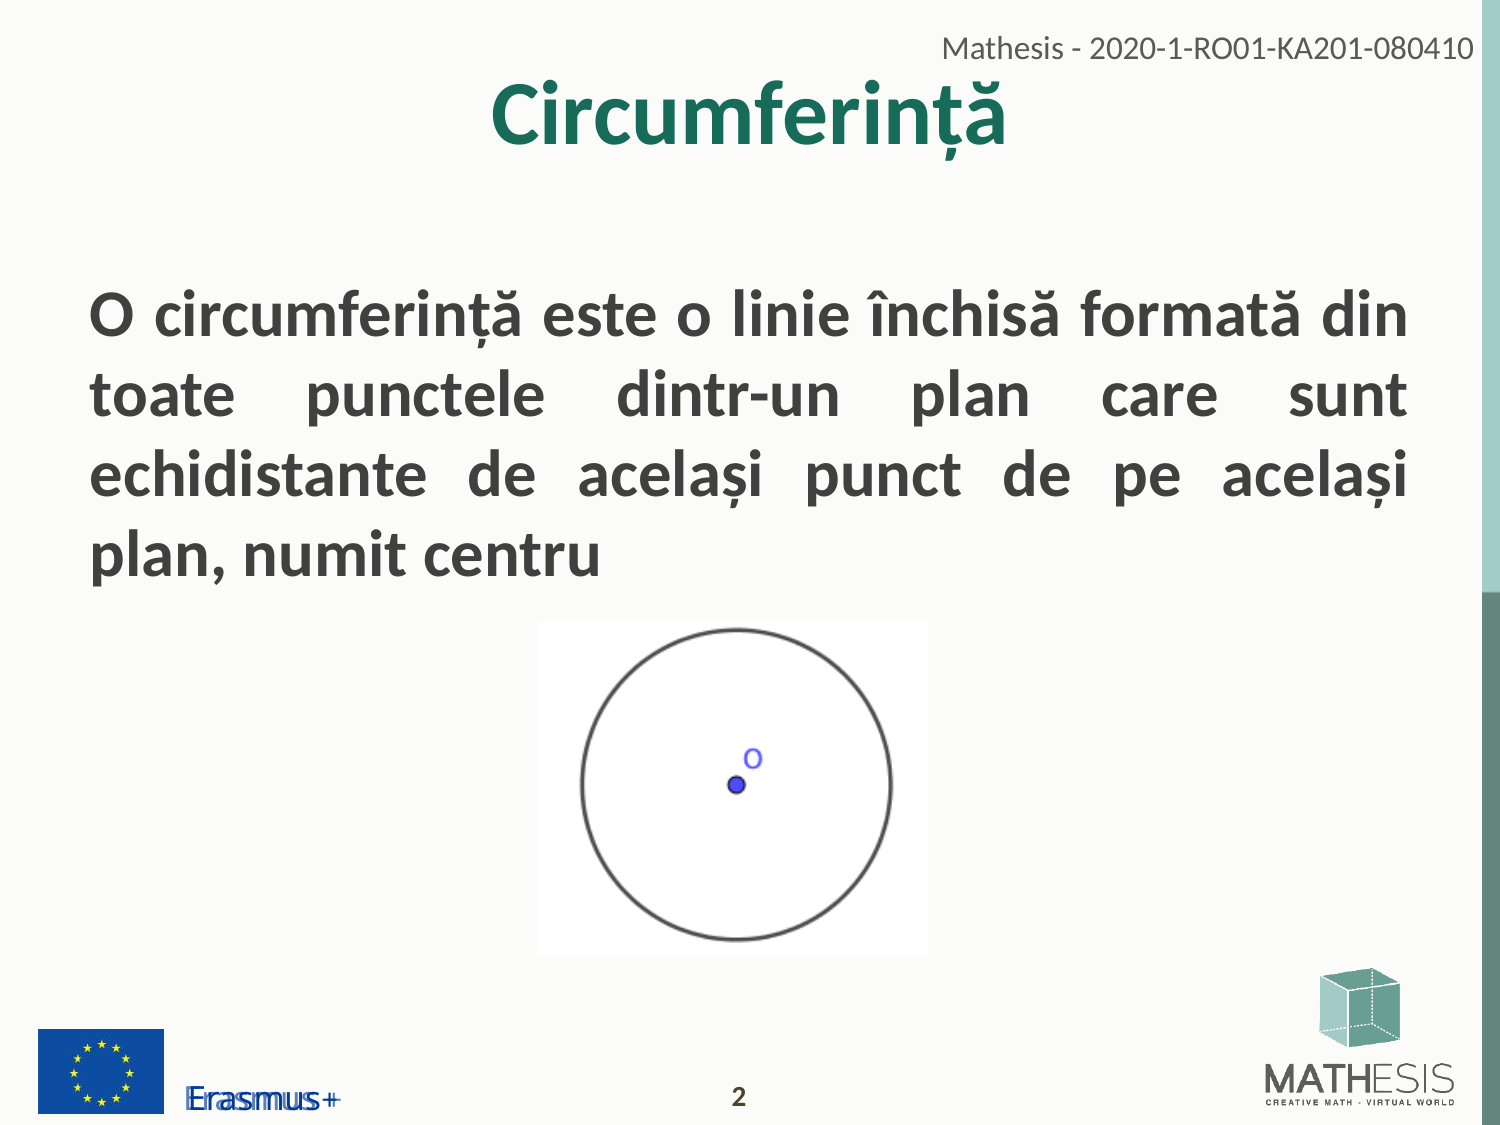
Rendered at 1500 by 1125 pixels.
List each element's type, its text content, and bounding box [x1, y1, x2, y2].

title Circumferinţă [75, 45, 1425, 233]
picture [38, 1029, 164, 1114]
list O circumferință este o linie închisă formată din toate punctele dintr-un plan care sunt echidistante de același punct de pe același plan, numit centru [75, 262, 1425, 1005]
picture [537, 621, 928, 956]
